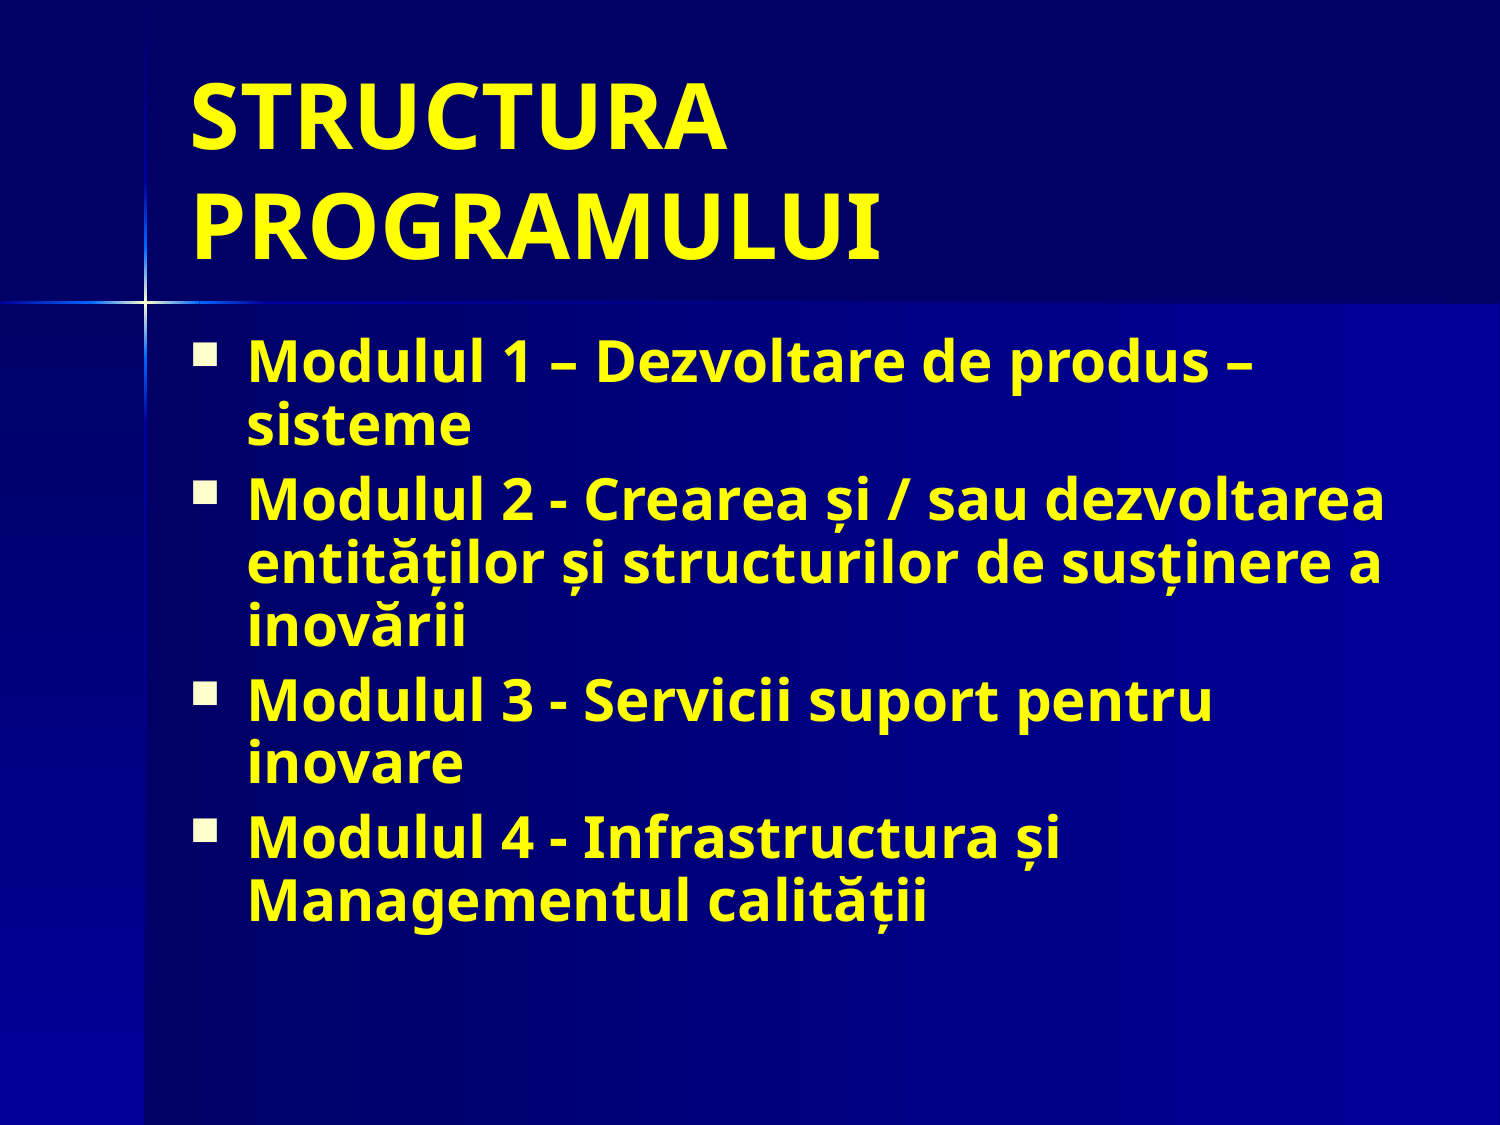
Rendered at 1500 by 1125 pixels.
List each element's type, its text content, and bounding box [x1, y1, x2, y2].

title STRUCTURA PROGRAMULUI [174, 49, 1413, 286]
list Modulul 1 – Dezvoltare de produs – sisteme Modulul 2 - Crearea şi / sau dezvoltarea entităţilor şi structurilor de susţinere a inovării Modulul 3 - Servicii suport pentru inovare Modulul 4 - Infrastructura şi Managementul calităţii [174, 324, 1413, 1001]
